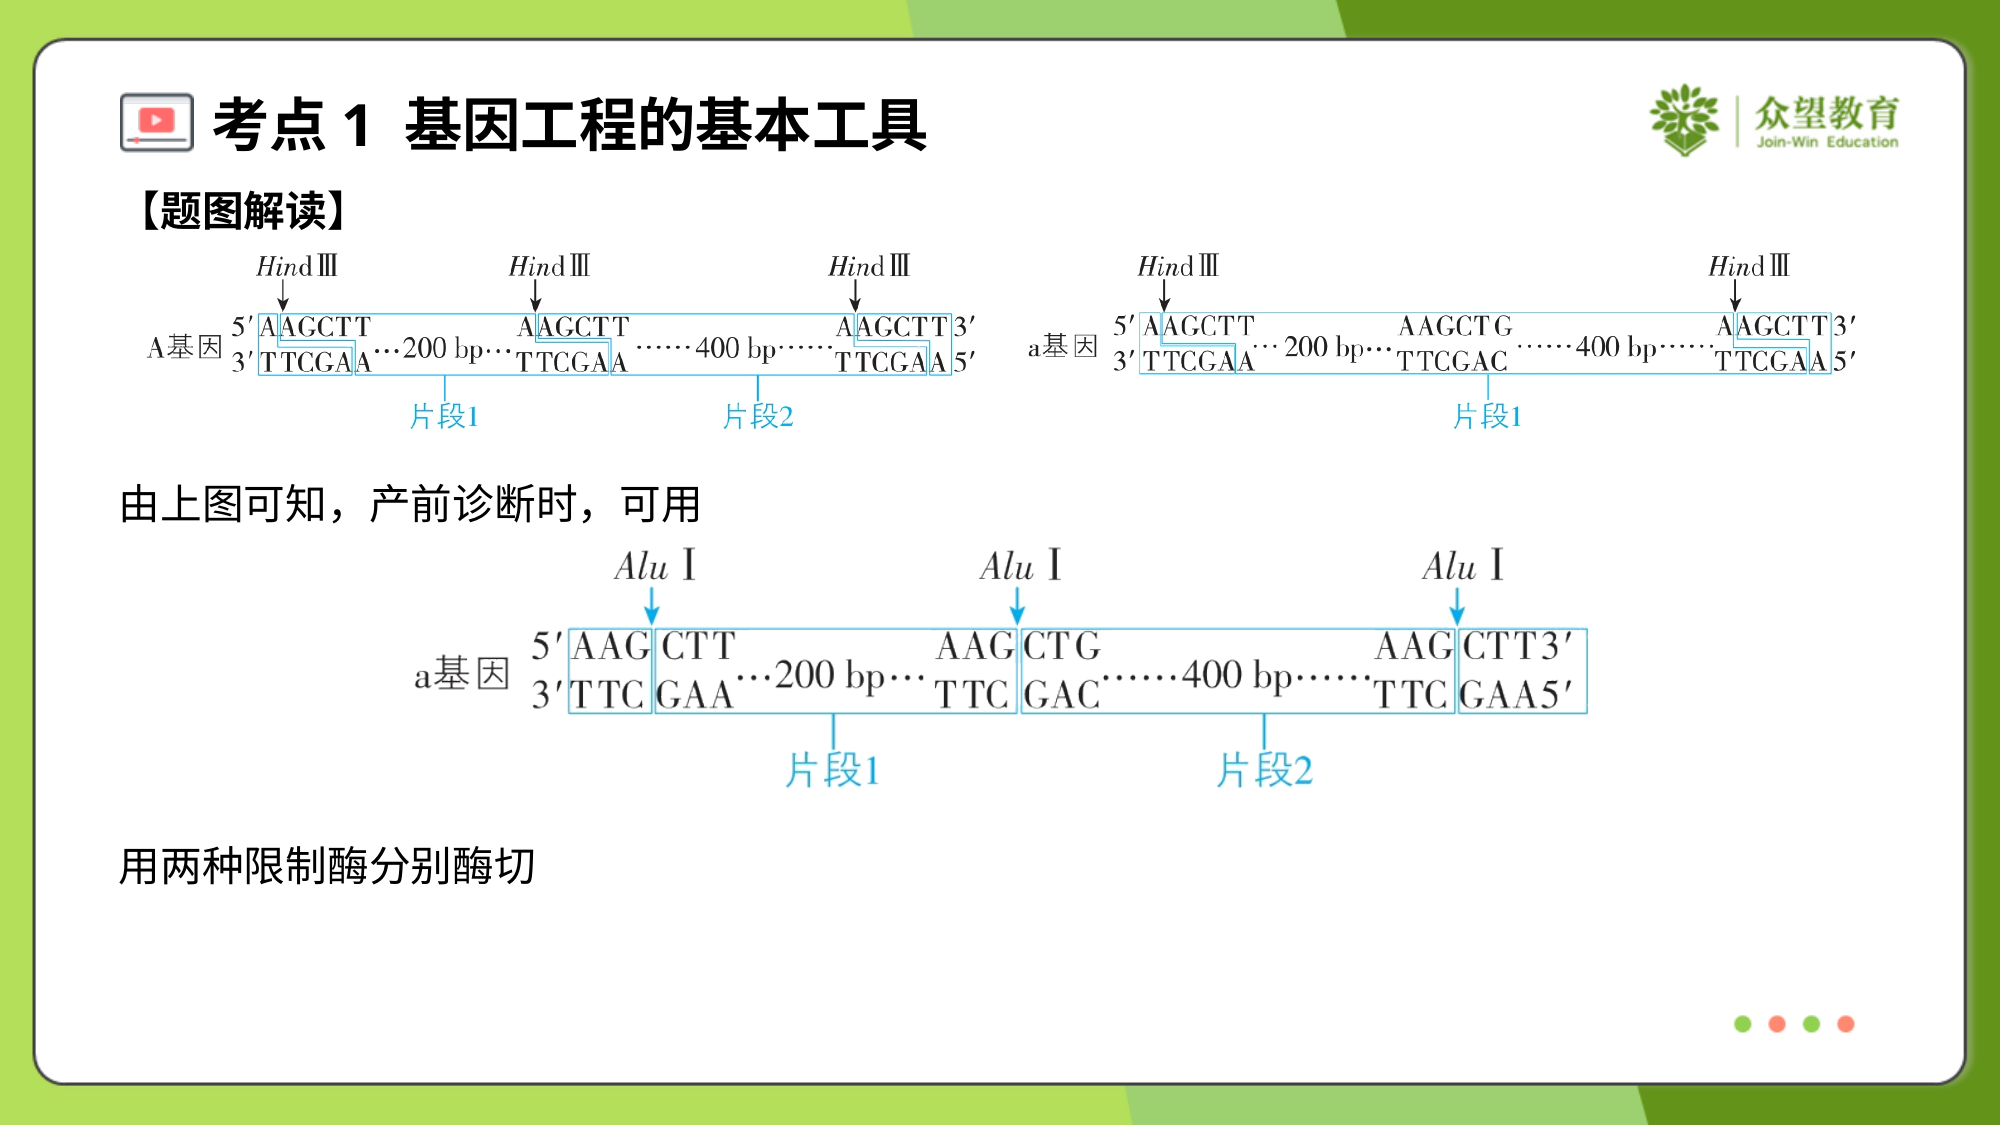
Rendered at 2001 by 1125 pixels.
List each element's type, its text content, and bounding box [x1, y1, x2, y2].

picture [0, 0, 2000, 1125]
text_box 【题图解读】 [118, 159, 1883, 227]
